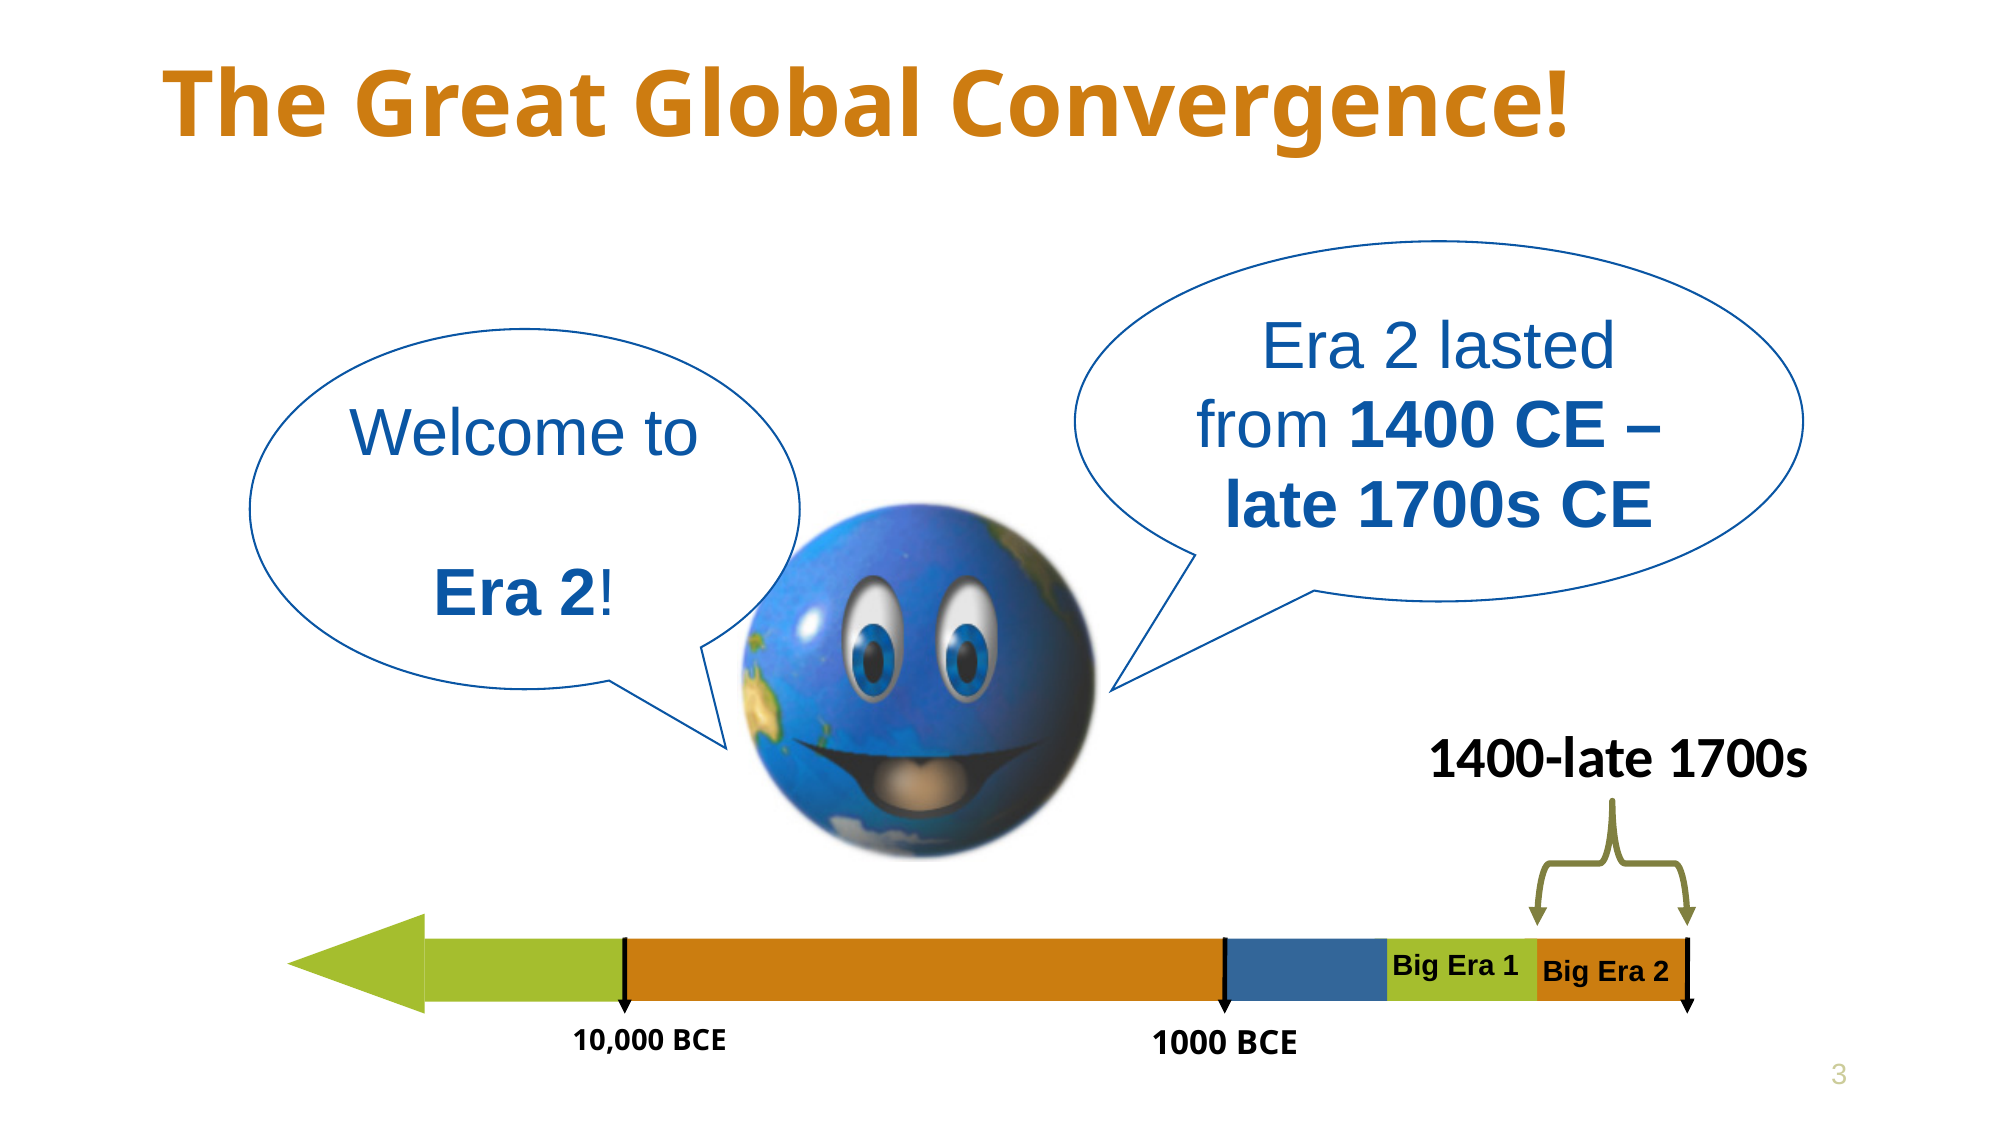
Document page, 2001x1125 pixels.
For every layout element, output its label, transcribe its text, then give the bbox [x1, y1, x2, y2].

text_box The Great Global Convergence! [139, 37, 1594, 163]
text_box Welcome to Era 2! [249, 328, 800, 749]
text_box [287, 800, 1688, 1052]
picture [737, 499, 1101, 800]
text_box Era 2 lasted from 1400 CE – late 1700s CE [1074, 241, 1804, 691]
text_box 1400-late 1700s [1412, 711, 1895, 796]
slide_number 3 [1412, 1042, 1863, 1103]
